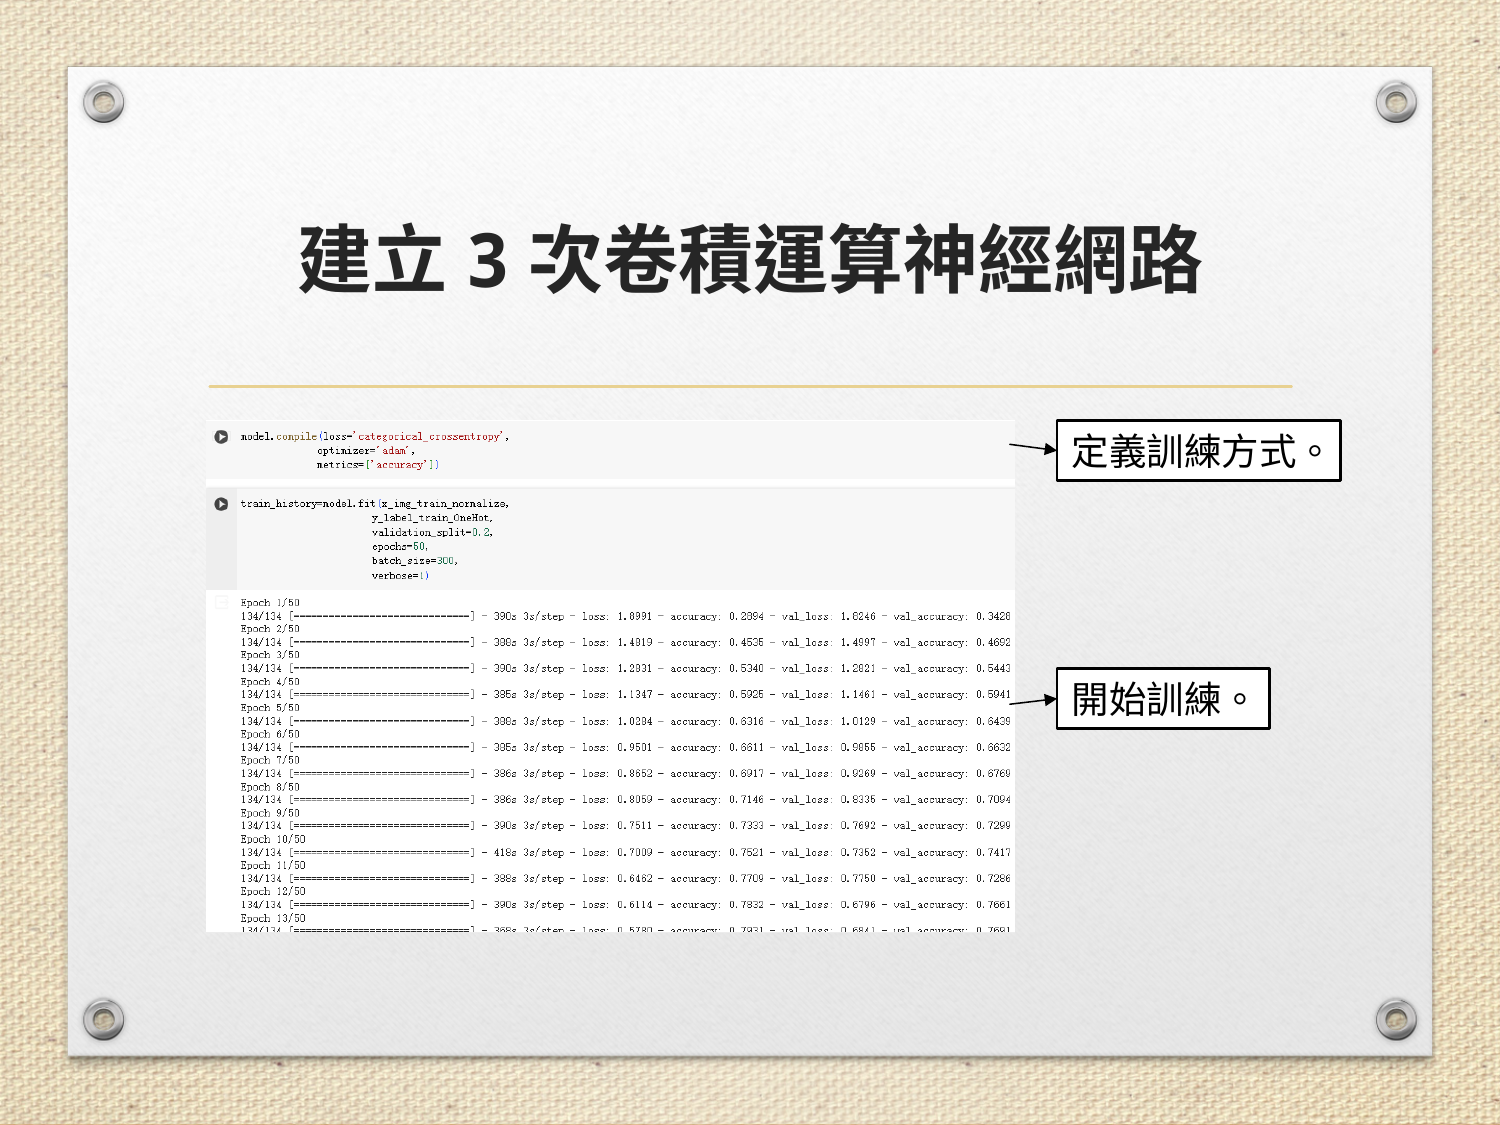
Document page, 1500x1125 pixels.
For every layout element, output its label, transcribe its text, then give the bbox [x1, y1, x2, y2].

title 建立3次卷積運算神經網路 [193, 150, 1309, 365]
picture [0, 0, 1500, 1125]
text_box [1009, 698, 1058, 705]
text_box 開始訓練。 [1056, 667, 1271, 730]
text_box [193, 409, 1310, 975]
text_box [1009, 444, 1058, 452]
text_box 定義訓練方式。 [1056, 419, 1342, 482]
